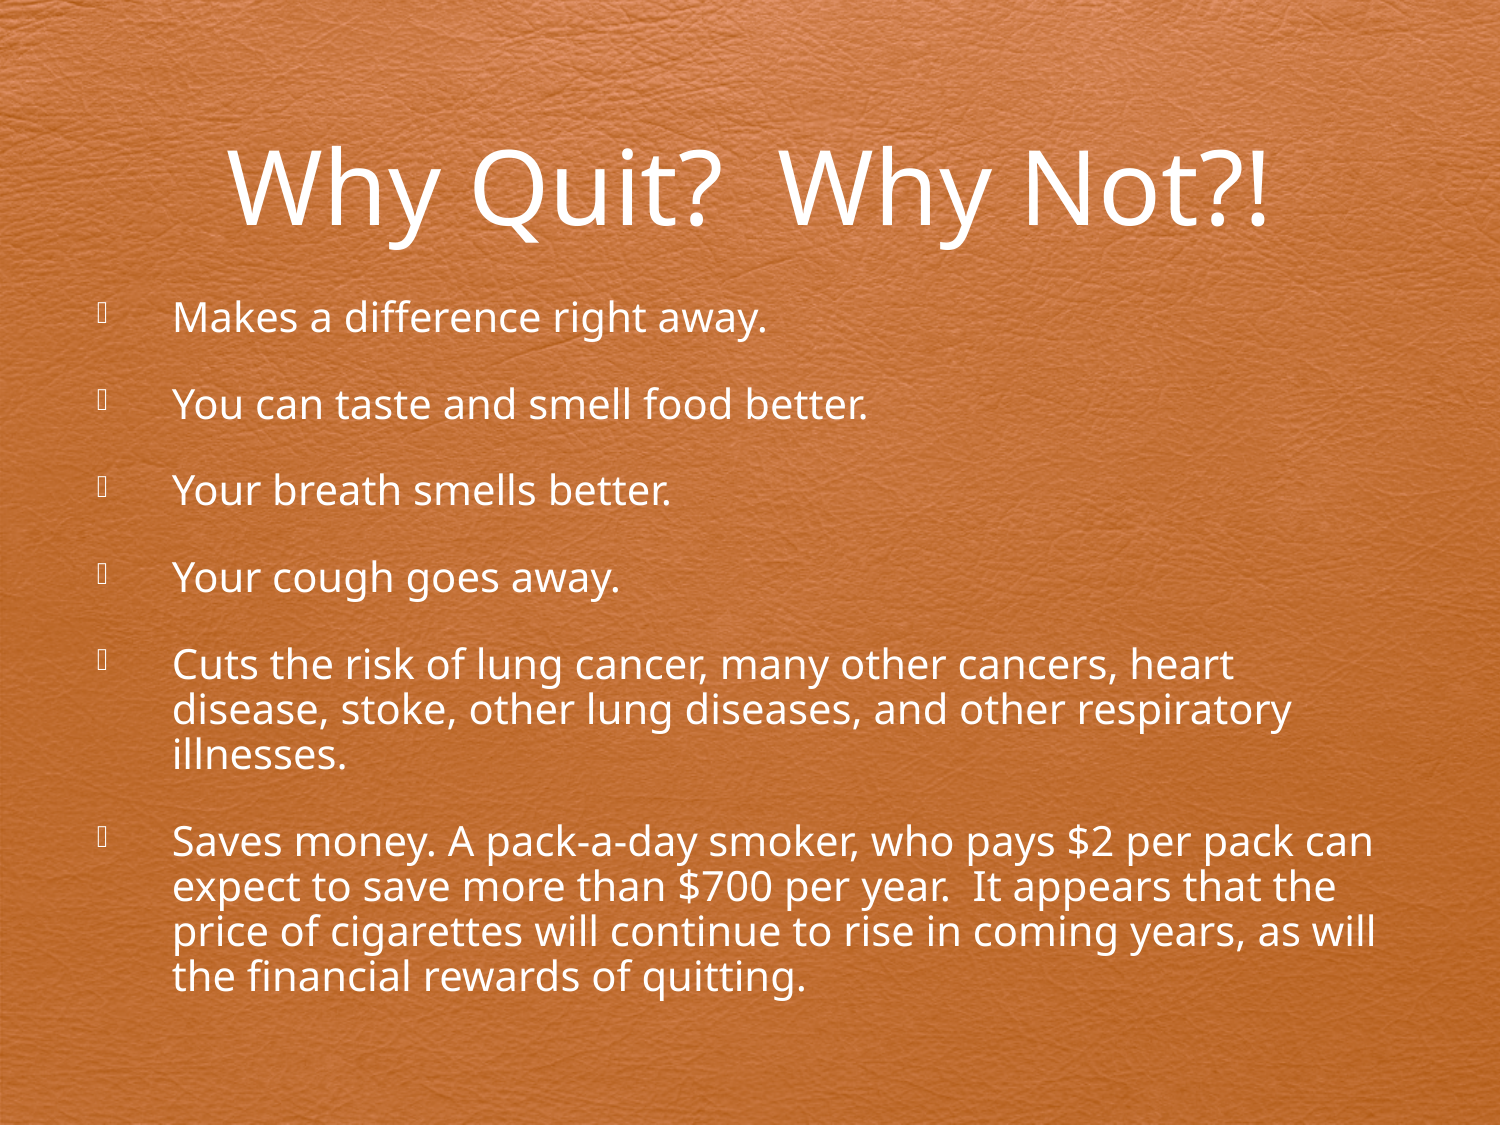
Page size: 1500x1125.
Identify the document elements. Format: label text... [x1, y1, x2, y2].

title Why Quit? Why Not?! [81, 15, 1419, 254]
list Makes a difference right away. You can taste and smell food better. Your breath smells better. Your cough goes away. Cuts the risk of lung cancer, many other cancers, heart disease, stoke, other lung diseases, and other respiratory illnesses. Saves money. A pack-a-day smoker, who pays $2 per pack can expect to save more than $700 per year. It appears that the price of cigarettes will continue to rise in coming years, as will the financial rewards of quitting. [81, 288, 1419, 1006]
